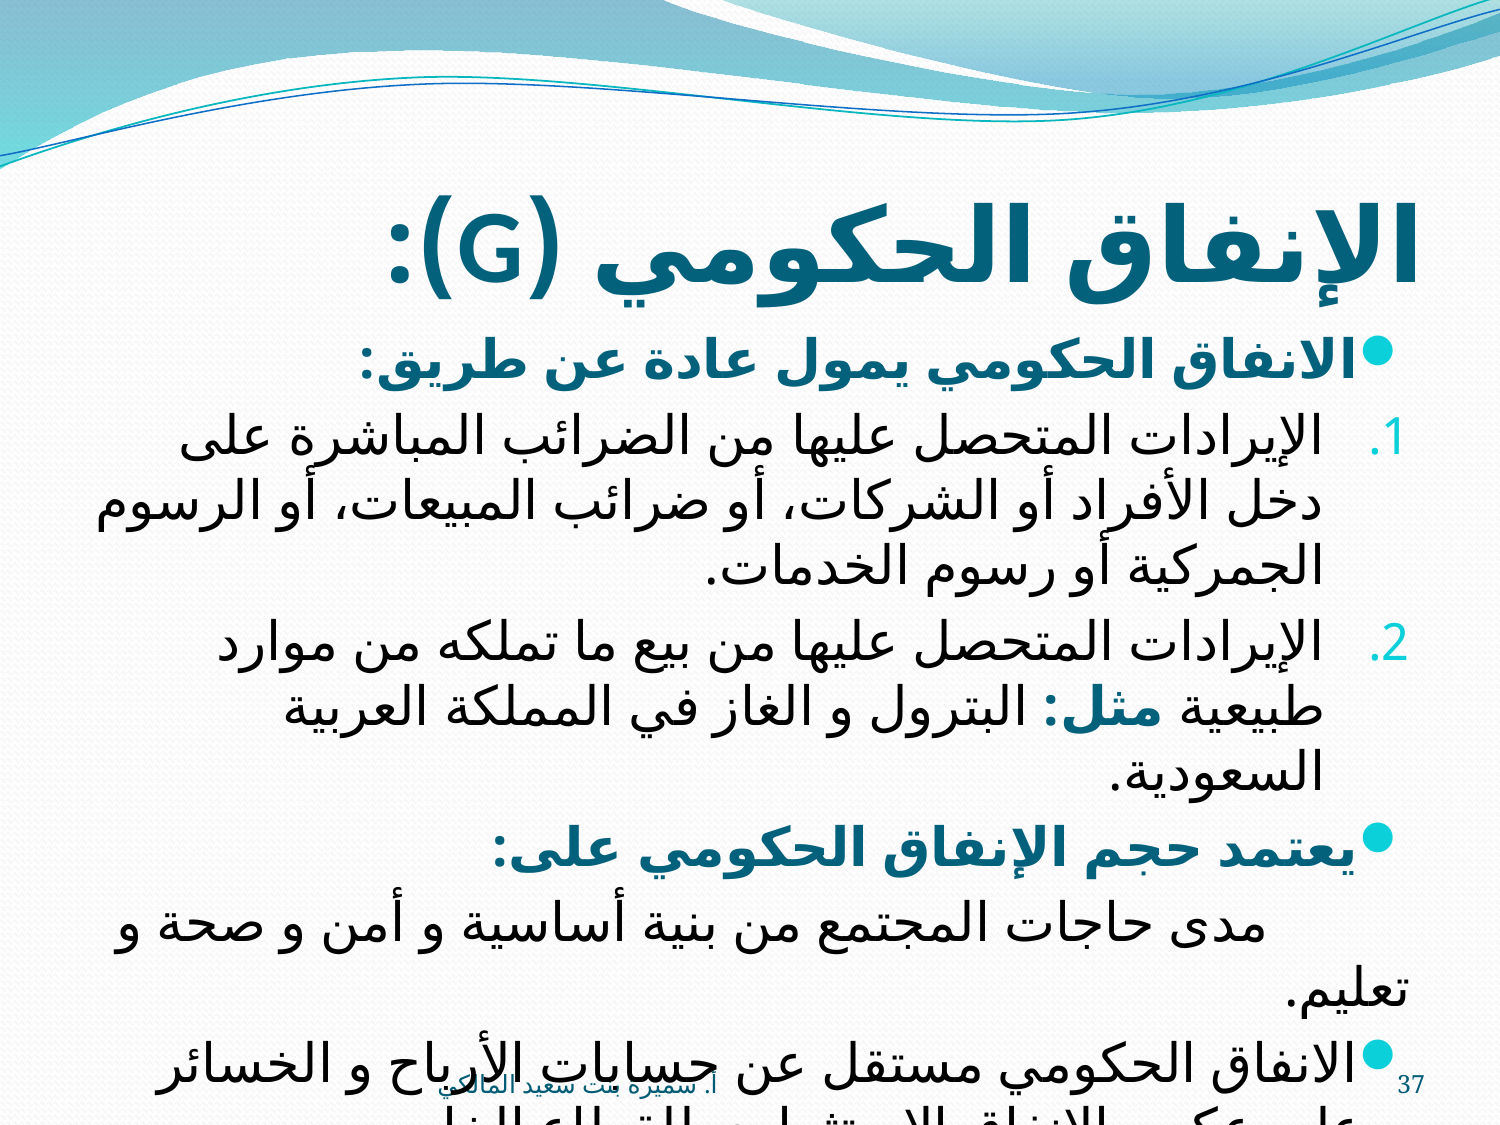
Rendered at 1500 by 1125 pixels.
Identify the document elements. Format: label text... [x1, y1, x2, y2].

list الانفاق الحكومي يمول عادة عن طريق: الإيرادات المتحصل عليها من الضرائب المباشرة على دخل الأفراد أو الشركات، أو ضرائب المبيعات، أو الرسوم الجمركية أو رسوم الخدمات. الإيرادات المتحصل عليها من بيع ما تملكه من موارد طبيعية مثل: البترول و الغاز في المملكة العربية السعودية. يعتمد حجم الإنفاق الحكومي على: مدى حاجات المجتمع من بنية أساسية و أمن و صحة و تعليم. الانفاق الحكومي مستقل عن حسابات الأرباح و الخسائر على عكس الانفاق الاستثماري للقطاع الخاص. [75, 317, 1425, 1038]
title الإنفاق الحكومي (G): [75, 115, 1425, 303]
footer أ. سميرة بنت سعيد المالكي [437, 1042, 988, 1103]
slide_number 37 [1299, 1042, 1425, 1103]
